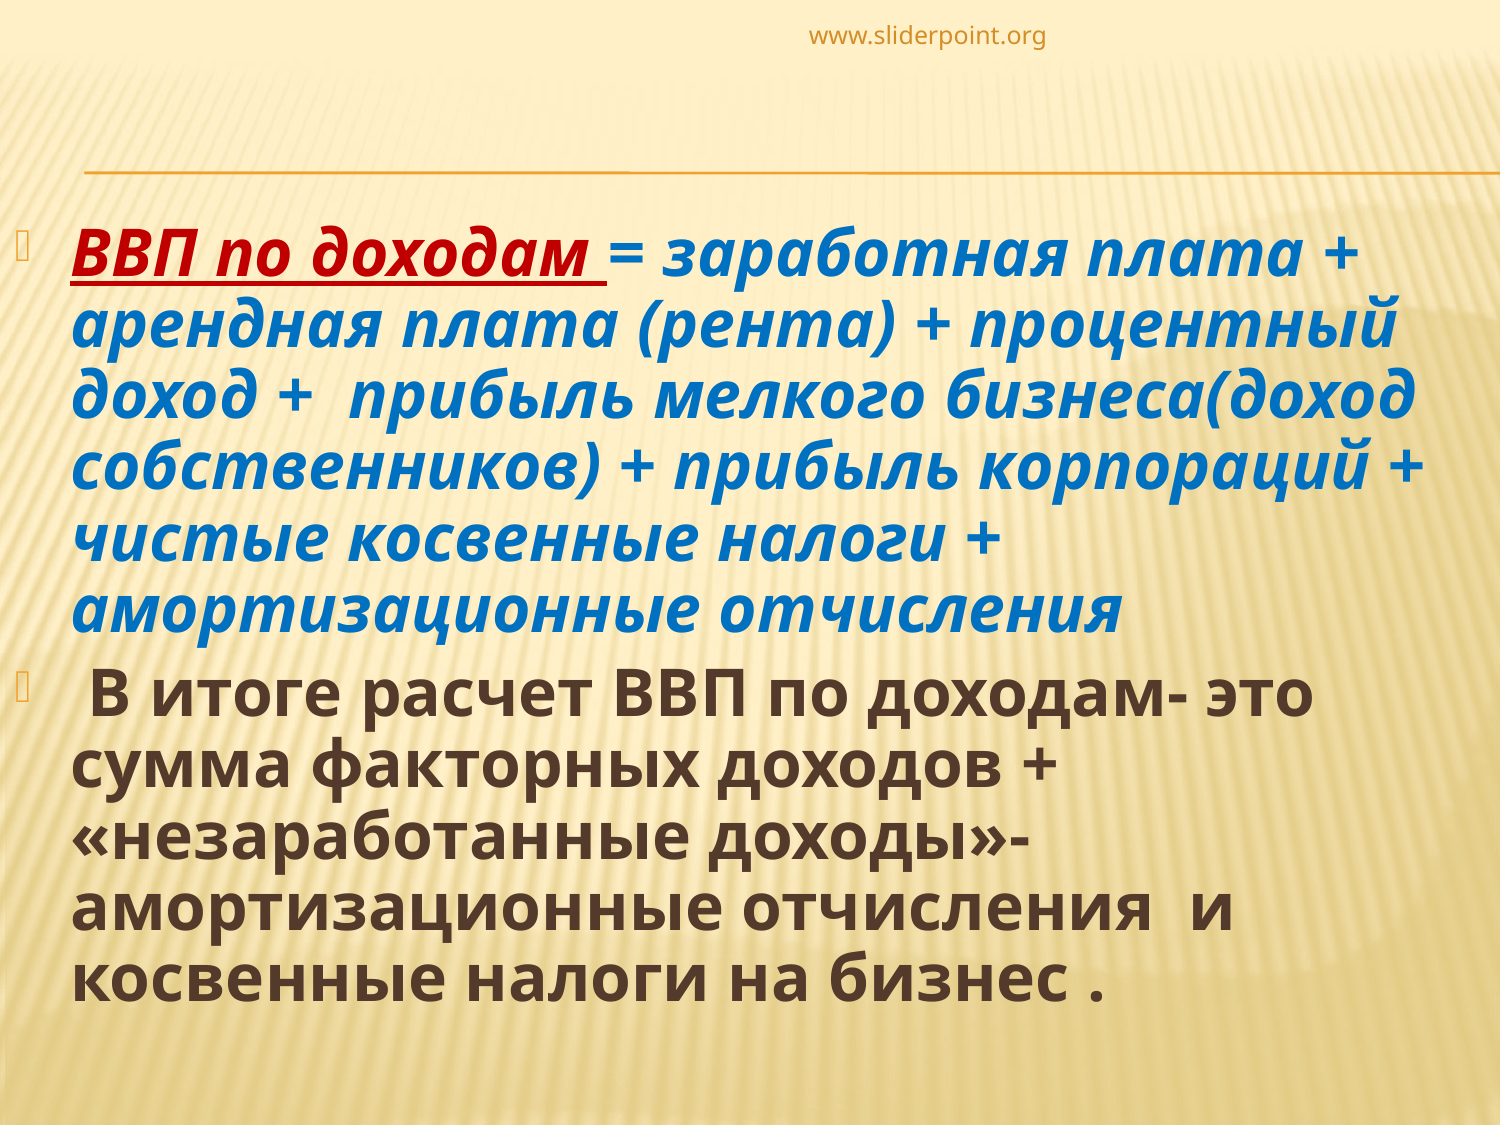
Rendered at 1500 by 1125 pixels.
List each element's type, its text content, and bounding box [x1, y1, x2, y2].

footer www.sliderpoint.org [587, 12, 1063, 60]
list ВВП по доходам = заработная плата + арендная плата (рента) + процентный доход + прибыль мелкого бизнеса(доход собственников) + прибыль корпораций + чистые косвенные налоги + амортизационные отчисления В итоге расчет ВВП по доходам- это сумма факторных доходов + «незаработанные доходы»-амортизационные отчисления и косвенные налоги на бизнес . [0, 35, 1466, 1025]
